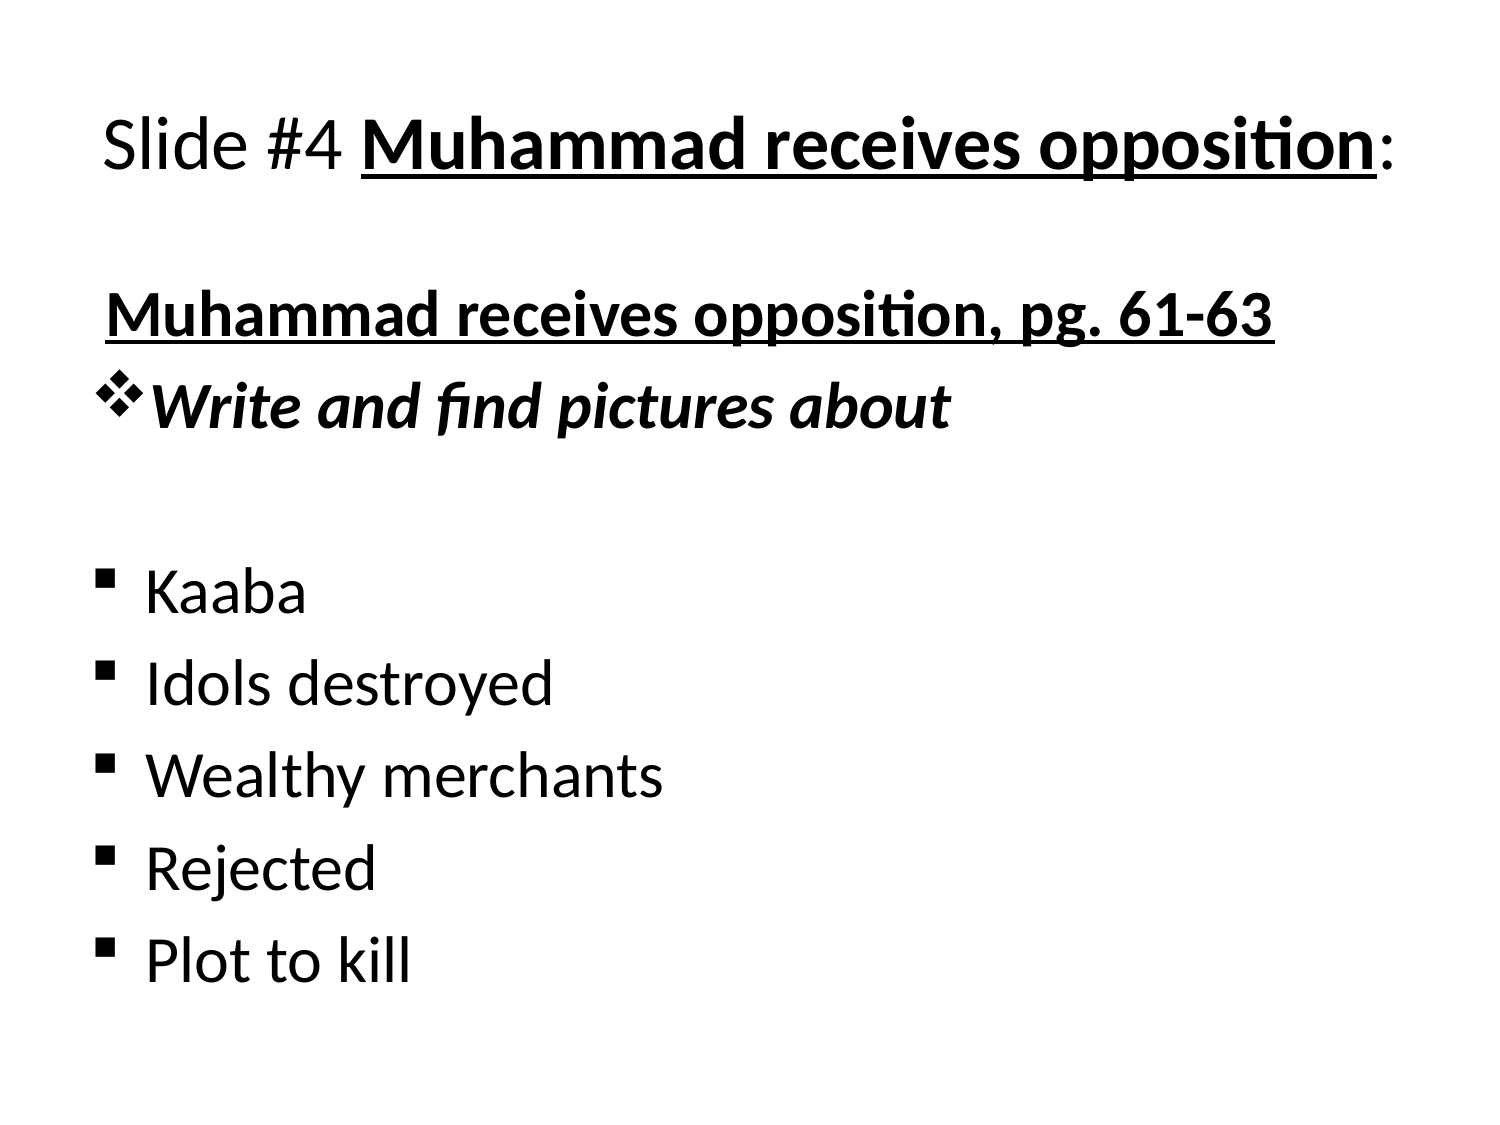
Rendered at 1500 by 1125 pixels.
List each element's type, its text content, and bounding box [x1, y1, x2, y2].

list Muhammad receives opposition, pg. 61-63 Write and find pictures about Kaaba Idols destroyed Wealthy merchants Rejected Plot to kill [75, 262, 1425, 1005]
title Slide #4 Muhammad receives opposition: [75, 45, 1425, 233]
